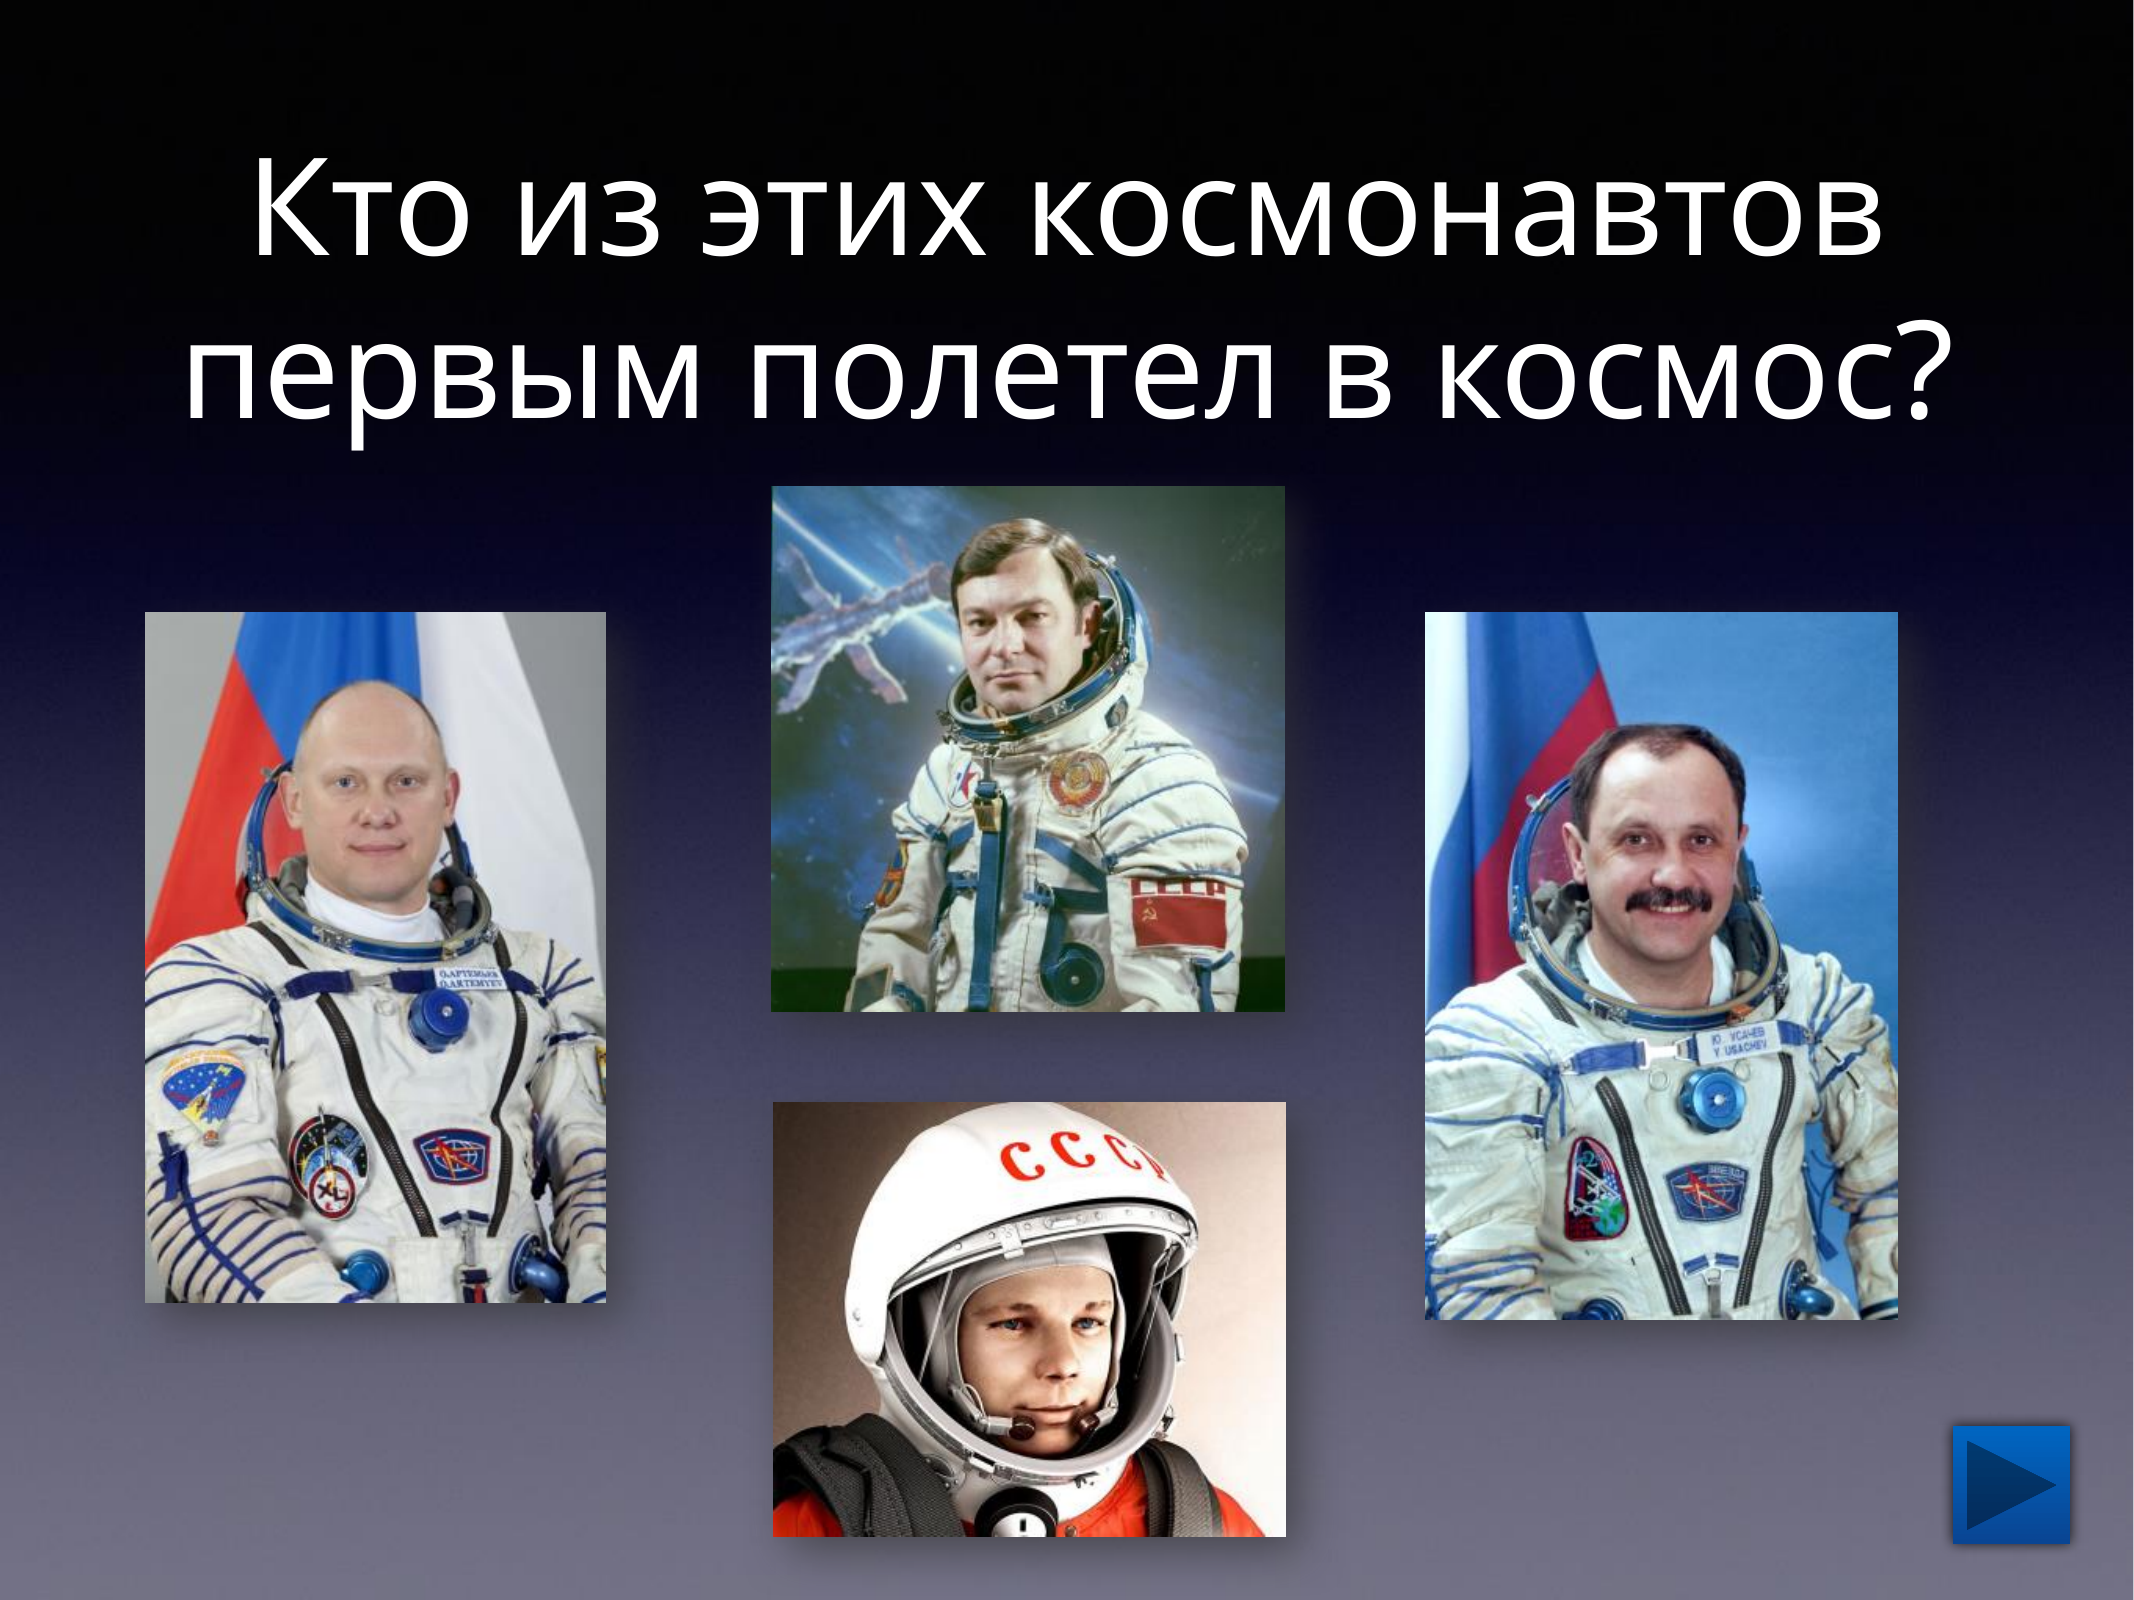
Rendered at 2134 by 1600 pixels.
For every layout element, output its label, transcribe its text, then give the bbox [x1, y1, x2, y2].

picture [0, 0, 2134, 1600]
text_box [1952, 1426, 2071, 1545]
title Кто из этих космонавтов первым полетел в космос? [155, 108, 1978, 458]
